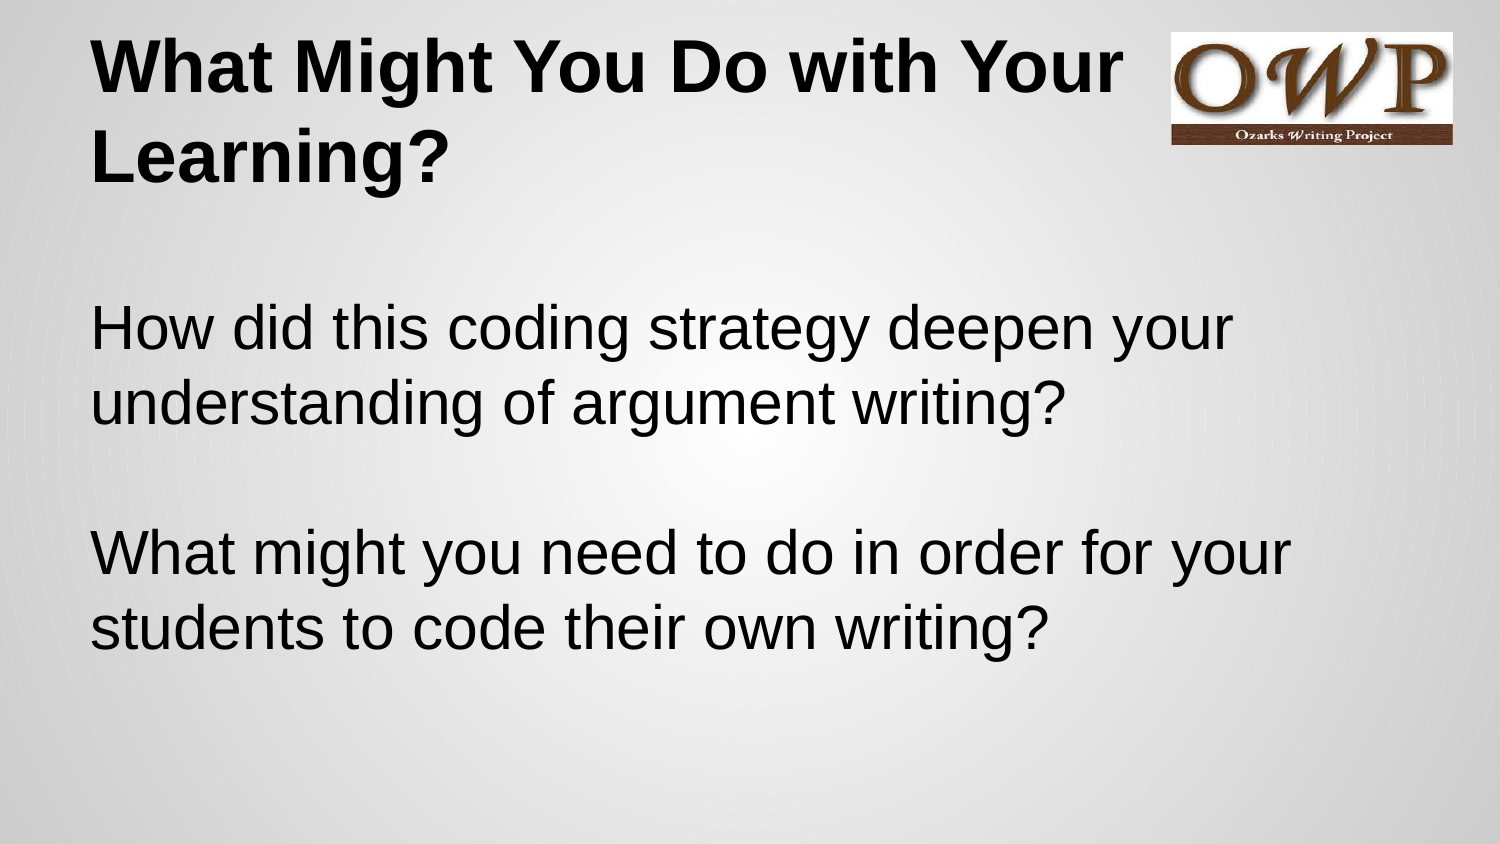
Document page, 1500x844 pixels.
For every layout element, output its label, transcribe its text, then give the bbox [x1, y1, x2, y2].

picture [1170, 32, 1453, 145]
title What Might You Do with Your Learning? [75, 71, 1425, 196]
list How did this coding strategy deepen your understanding of argument writing? What might you need to do in order for your students to code their own writing? [75, 196, 1425, 808]
